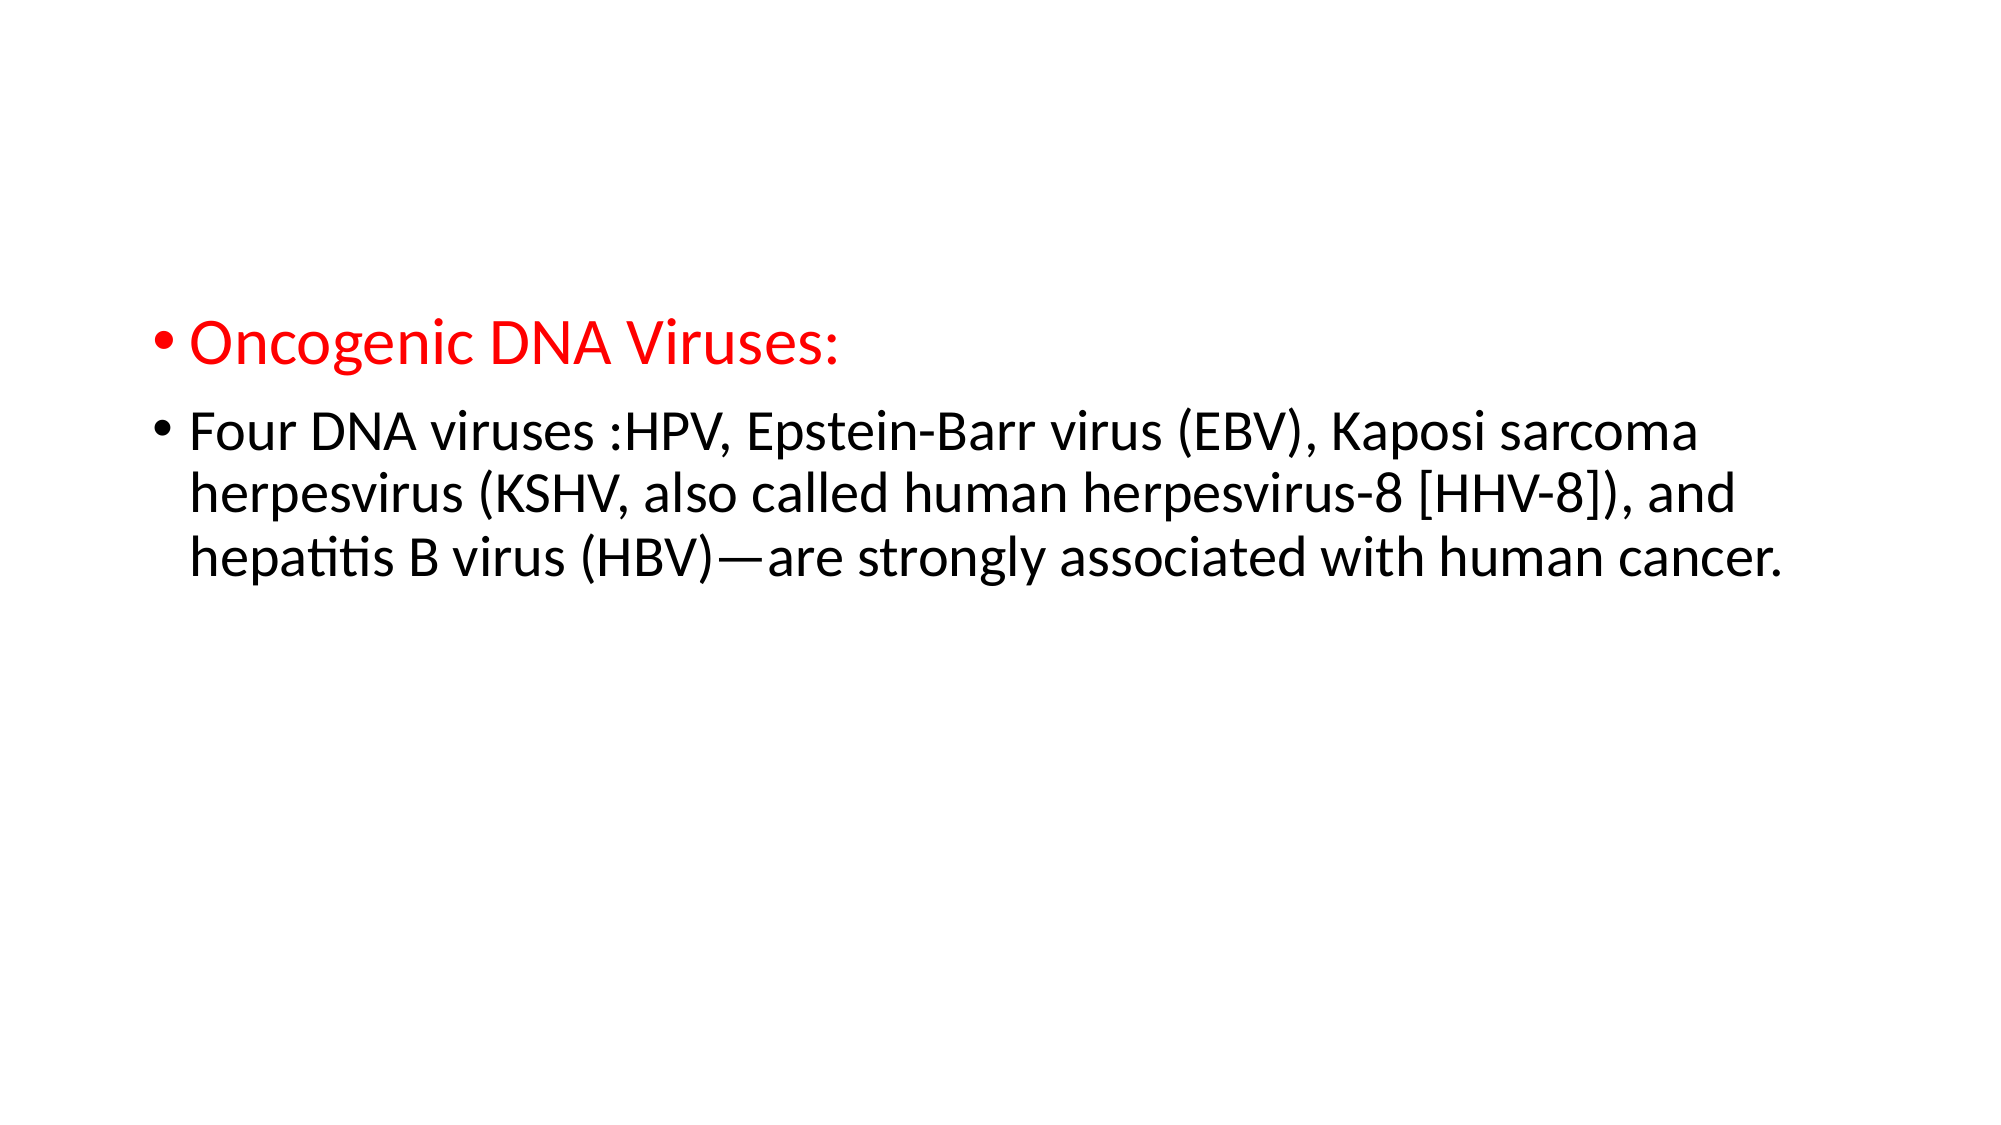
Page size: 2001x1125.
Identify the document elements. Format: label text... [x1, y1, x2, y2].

list Oncogenic DNA Viruses: Four DNA viruses :HPV, Epstein-Barr virus (EBV), Kaposi sarcoma herpesvirus (KSHV, also called human herpesvirus-8 [HHV-8]), and hepatitis B virus (HBV)—are strongly associated with human cancer. [137, 299, 1863, 1014]
